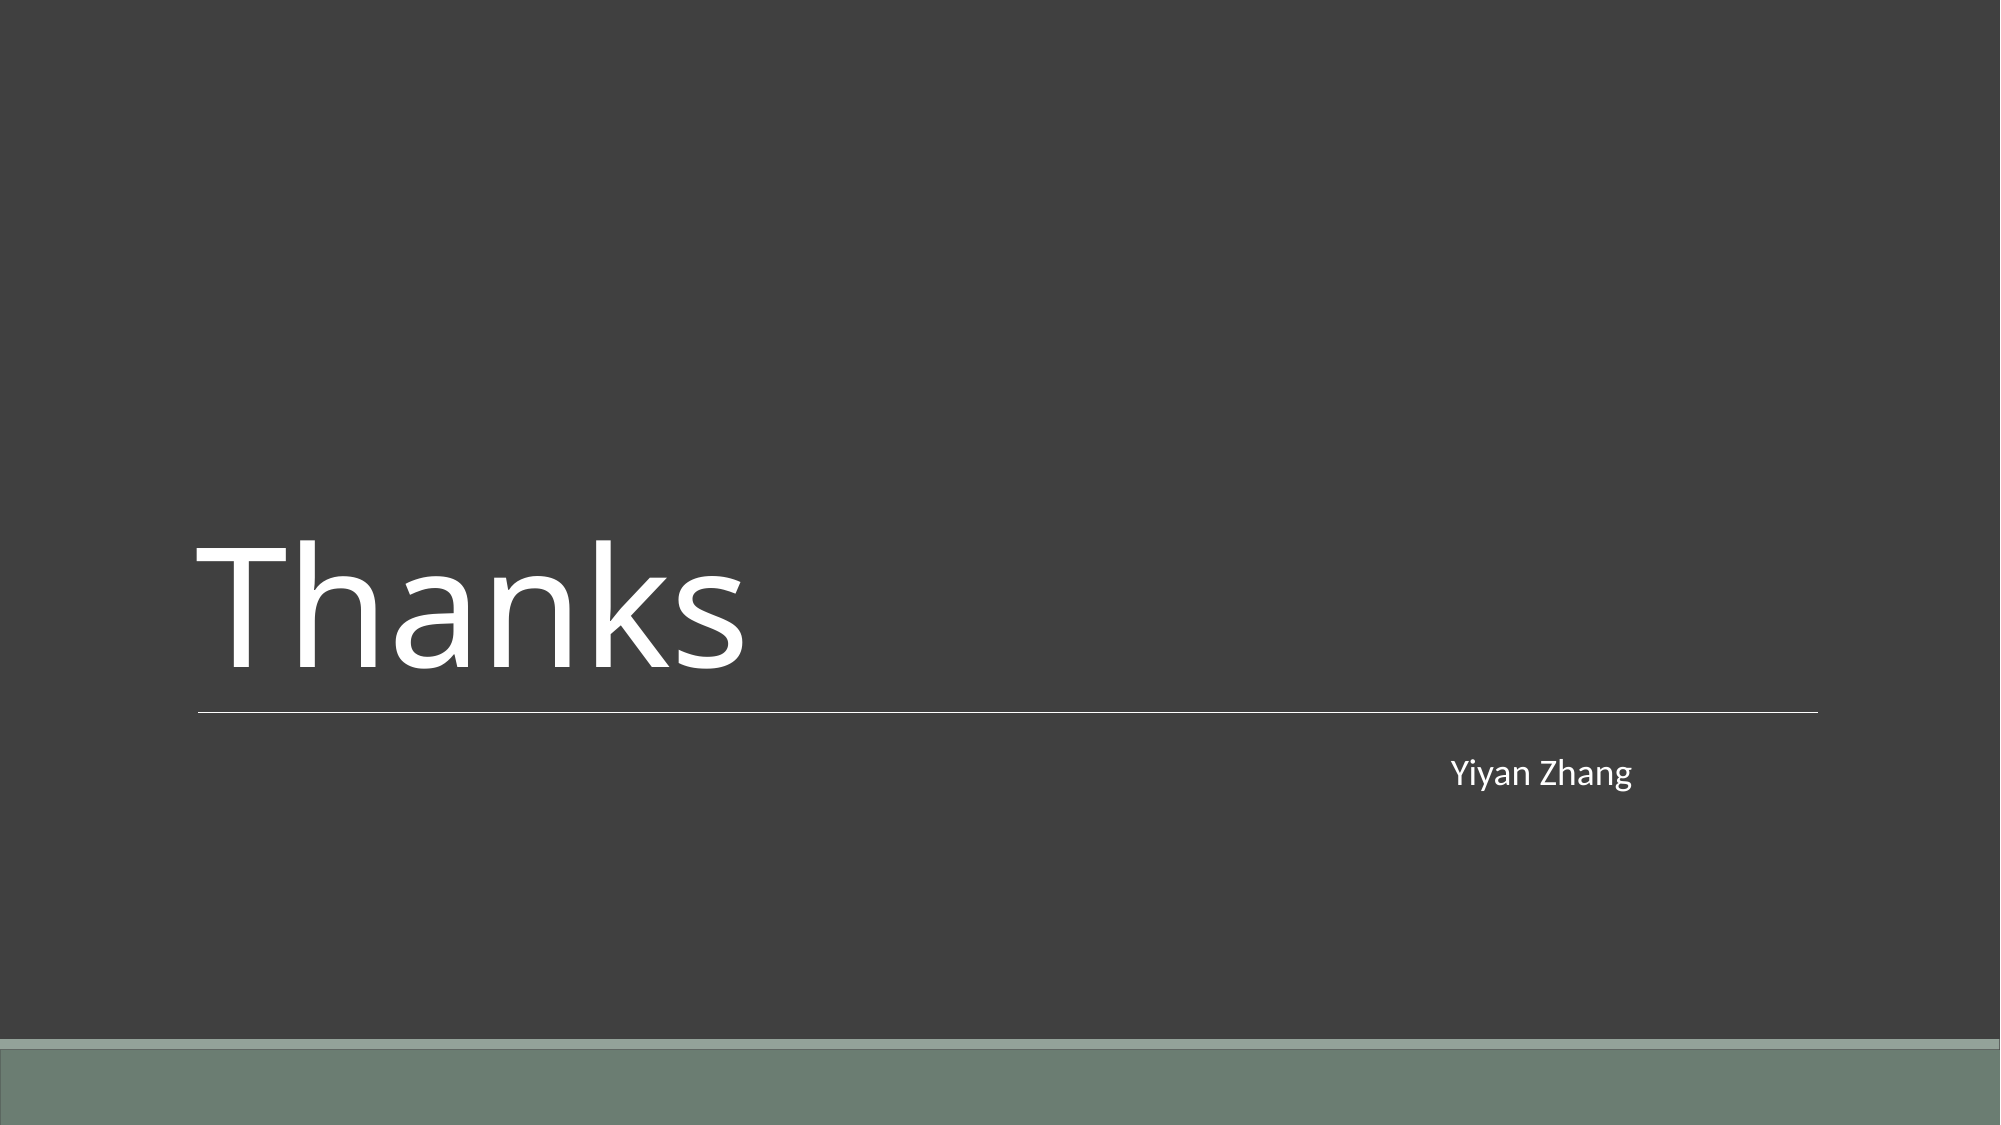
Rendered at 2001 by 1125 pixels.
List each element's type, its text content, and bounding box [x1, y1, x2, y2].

text_box Yiyan Zhang [1436, 740, 1772, 801]
title Thanks [180, 124, 1830, 710]
